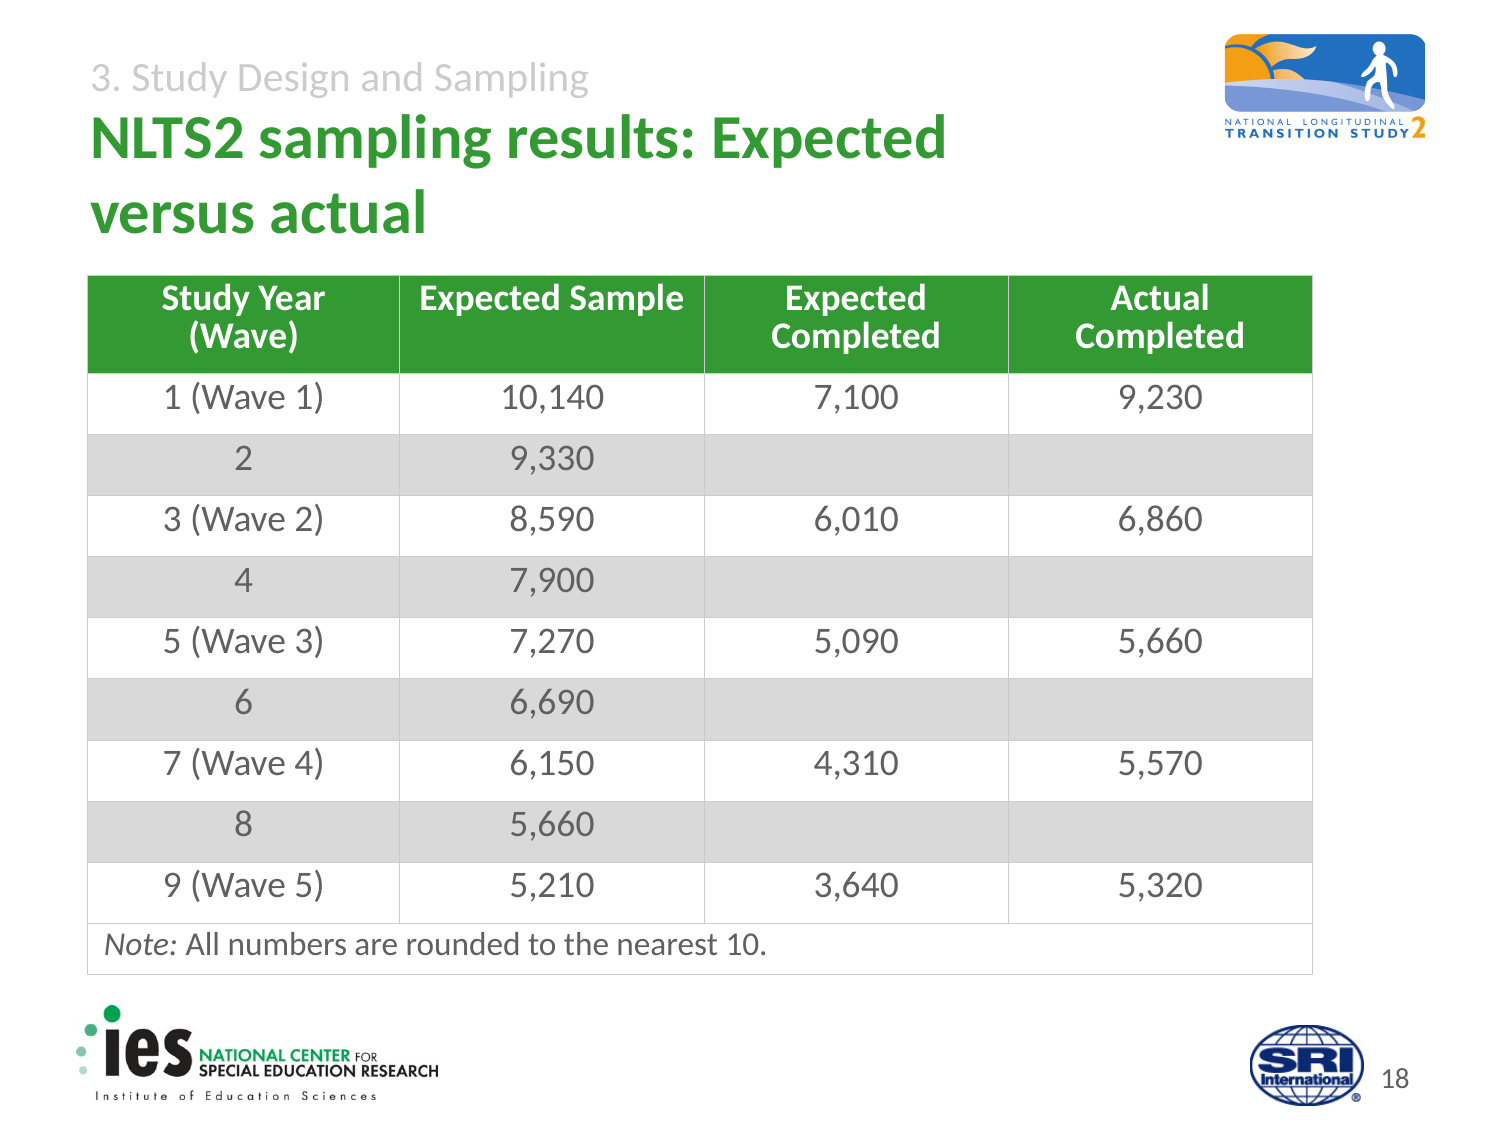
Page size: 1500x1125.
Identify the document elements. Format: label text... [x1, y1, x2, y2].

table_cell 5,090 [705, 618, 1008, 678]
table_cell [1009, 802, 1312, 862]
table_cell 3,640 [705, 863, 1008, 923]
table_cell 6,010 [705, 496, 1008, 556]
table_cell [705, 802, 1008, 862]
table_cell 5,660 [400, 802, 704, 862]
table_header Expected Completed [705, 276, 1008, 373]
title NLTS2 sampling results: Expected versus actual [74, 103, 1426, 238]
table_cell [1009, 679, 1312, 740]
table_cell 5 (Wave 3) [88, 618, 399, 678]
picture [1250, 1025, 1364, 1106]
table_cell 5,320 [1009, 863, 1312, 923]
table_cell 3 (Wave 2) [88, 496, 399, 556]
table_header Actual Completed [1009, 276, 1312, 373]
table_cell 2 [88, 435, 399, 495]
table_cell 8,590 [400, 496, 704, 556]
table_cell [1009, 435, 1312, 495]
table_cell 6,150 [400, 741, 704, 801]
table_cell 8 [88, 802, 399, 862]
table_cell 5,210 [400, 863, 704, 923]
table_cell 4,310 [705, 741, 1008, 801]
table_cell [705, 679, 1008, 740]
table_cell 7,270 [400, 618, 704, 678]
table_cell [705, 435, 1008, 495]
table_cell 5,570 [1009, 741, 1312, 801]
table_cell 7,100 [705, 374, 1008, 434]
table_cell 6,860 [1009, 496, 1312, 556]
table_cell 1 (Wave 1) [88, 374, 399, 434]
table_cell 5,660 [1009, 618, 1312, 678]
table_cell Note: All numbers are rounded to the nearest 10. [88, 924, 1312, 974]
table_cell 9 (Wave 5) [88, 863, 399, 923]
table_cell 7 (Wave 4) [88, 741, 399, 801]
table_header Expected Sample [400, 276, 704, 373]
table_cell 9,330 [400, 435, 704, 495]
table_cell 10,140 [400, 374, 704, 434]
table_header Study Year (Wave) [88, 276, 399, 373]
slide_number 17 [1321, 1051, 1426, 1125]
picture [76, 1005, 438, 1100]
table_cell 6,690 [400, 679, 704, 740]
table_cell 4 [88, 557, 399, 617]
table_cell 9,230 [1009, 374, 1312, 434]
table_cell 7,900 [400, 557, 704, 617]
table_cell 6 [88, 679, 399, 740]
table_cell [1009, 557, 1312, 617]
table_cell [705, 557, 1008, 617]
